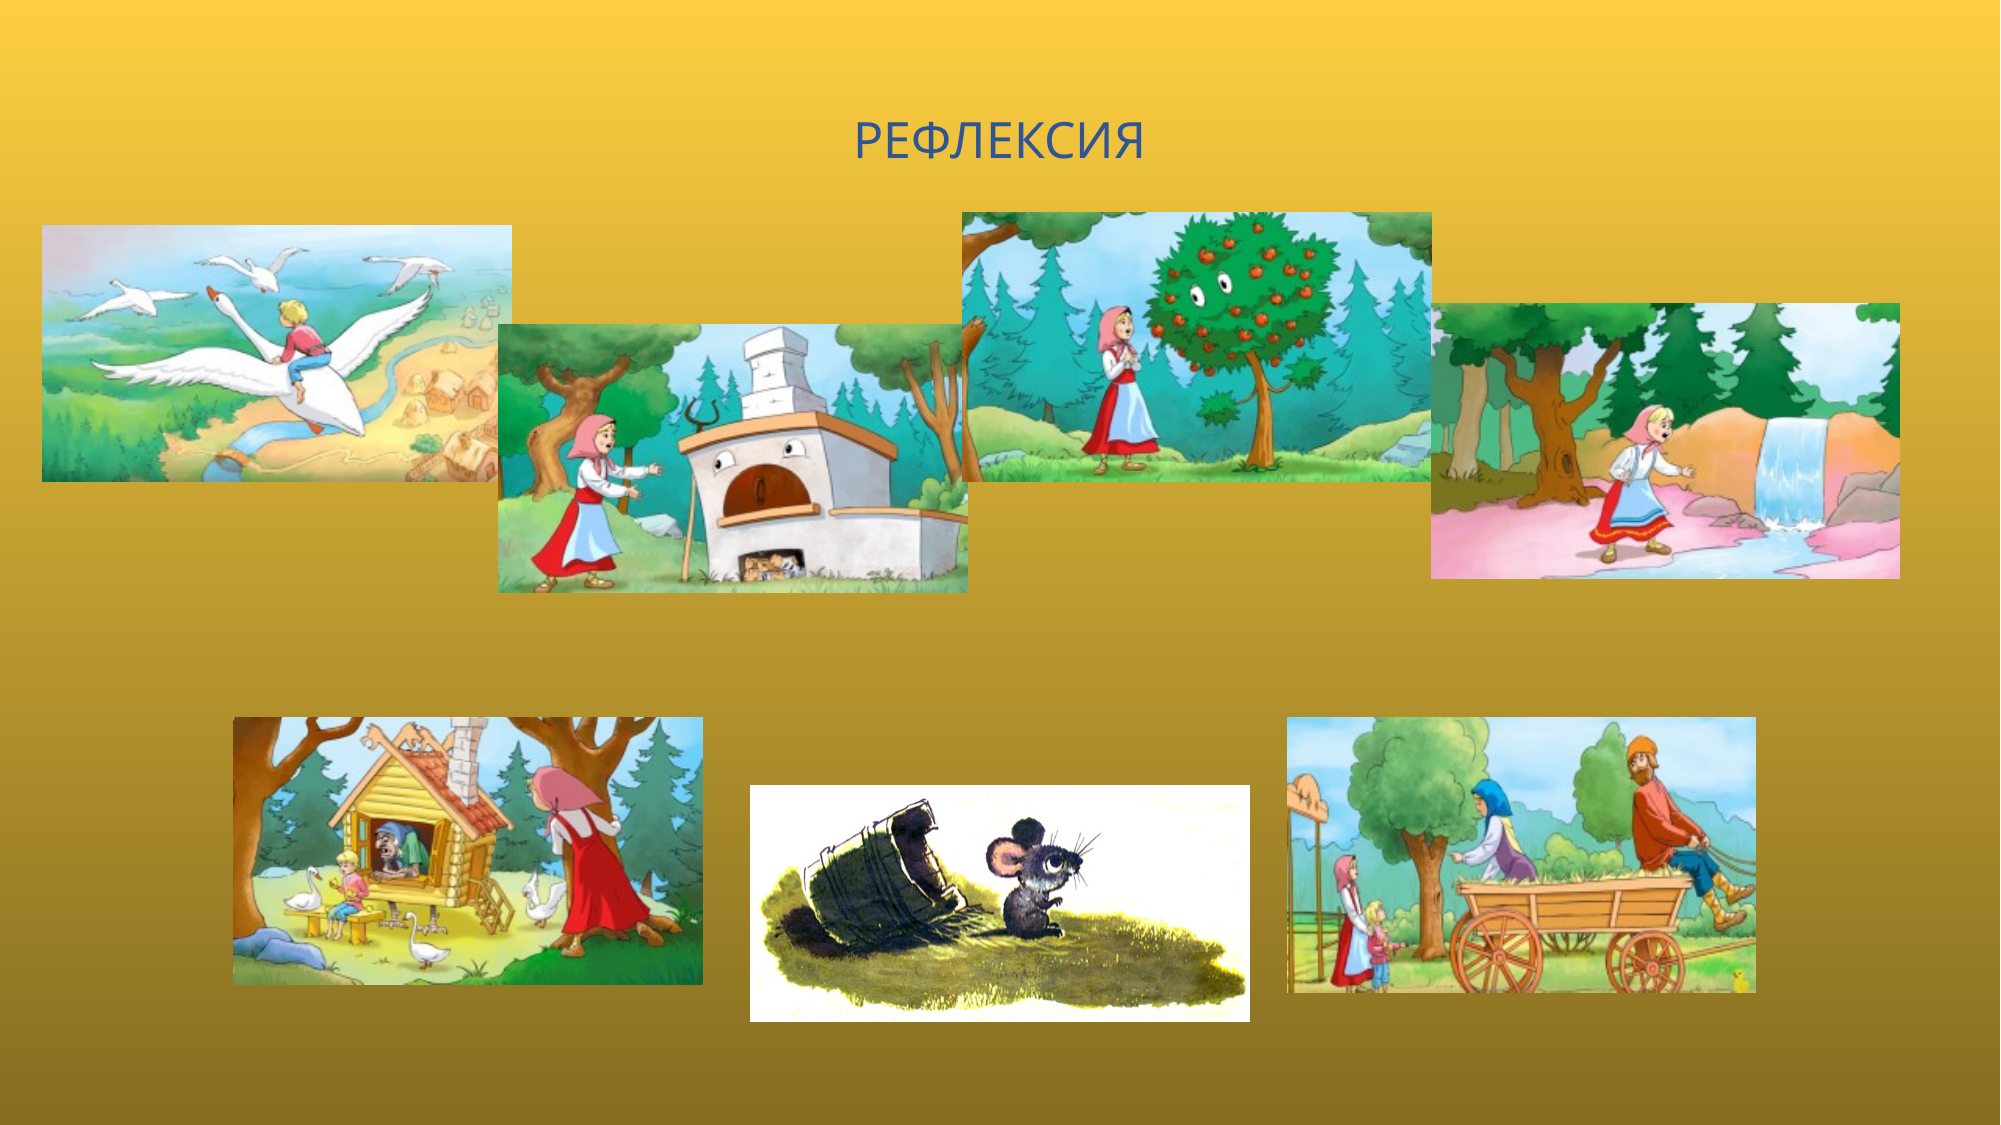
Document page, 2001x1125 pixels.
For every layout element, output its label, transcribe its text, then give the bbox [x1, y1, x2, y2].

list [498, 324, 968, 593]
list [42, 225, 512, 482]
picture [749, 785, 1250, 1023]
picture [1287, 717, 1756, 993]
title РЕФЛЕКСИЯ [99, 44, 1901, 233]
picture [233, 717, 703, 985]
picture [962, 212, 1900, 579]
